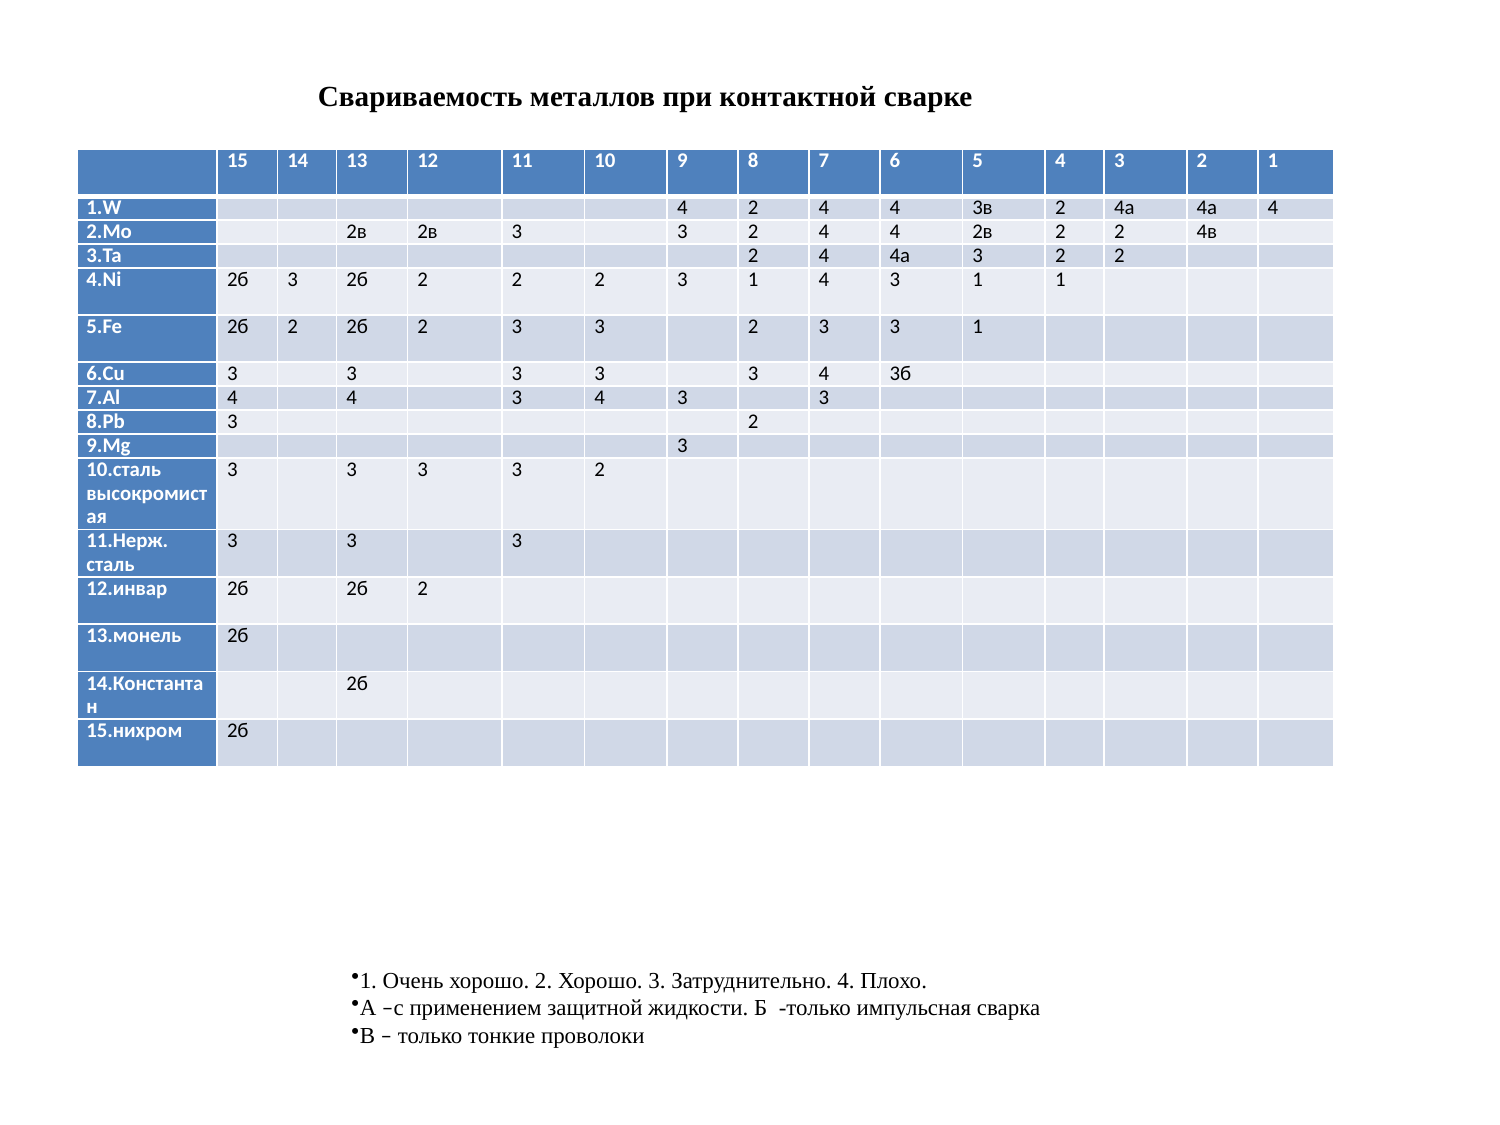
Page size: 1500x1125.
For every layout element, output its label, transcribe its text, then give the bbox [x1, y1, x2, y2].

table_cell [1188, 269, 1257, 314]
table_cell [1105, 672, 1186, 718]
table_cell 14.Константан [78, 672, 216, 718]
table_cell 3 [810, 316, 879, 361]
table_header 6 [881, 150, 962, 194]
table_header 7 [810, 150, 879, 194]
table_header 3 [1105, 150, 1186, 194]
table_cell [408, 411, 501, 433]
table_cell 4а [1188, 199, 1257, 219]
table_cell 2 [739, 221, 808, 243]
table_cell 3 [337, 530, 407, 576]
table_cell 3б [881, 363, 962, 385]
table_cell 2б [337, 578, 407, 623]
table_cell [278, 530, 336, 576]
table_cell 2 [1105, 221, 1186, 243]
table_cell [1259, 435, 1333, 457]
table_cell [881, 672, 962, 718]
table_cell 2 [1046, 245, 1103, 267]
table_cell [585, 530, 666, 576]
table_cell [408, 672, 501, 718]
table_cell [963, 625, 1044, 671]
table_cell [278, 578, 336, 623]
table_cell [963, 672, 1044, 718]
table_cell [337, 720, 407, 766]
table_cell [668, 720, 737, 766]
table_header [78, 150, 216, 194]
table_cell 2 [408, 316, 501, 361]
table_cell [585, 720, 666, 766]
table_cell [1105, 435, 1186, 457]
title Свариваемость металлов при контактной сварке [0, 42, 1321, 147]
table_cell 3 [218, 363, 277, 385]
table_cell [1046, 625, 1103, 671]
table_cell 2 [503, 269, 584, 314]
table_cell 10.сталь высокромистая [78, 459, 216, 529]
table_cell 1 [1046, 269, 1103, 314]
table_cell 3 [585, 316, 666, 361]
table_cell [585, 245, 666, 267]
table_cell [1105, 269, 1186, 314]
table_cell [963, 387, 1044, 409]
table_cell [963, 435, 1044, 457]
table_cell [1259, 363, 1333, 385]
table_cell [881, 411, 962, 433]
table_cell 3 [668, 387, 737, 409]
table_cell 4 [668, 199, 737, 219]
table_cell [963, 459, 1044, 529]
table_cell [1046, 411, 1103, 433]
table_cell 4 [1259, 199, 1333, 219]
table_cell 2б [337, 316, 407, 361]
table_cell 4 [881, 199, 962, 219]
table_cell 3 [503, 221, 584, 243]
table_cell 2 [739, 199, 808, 219]
table_cell 3 [739, 363, 808, 385]
table_cell [408, 387, 501, 409]
table_cell 4 [810, 245, 879, 267]
table_cell [218, 245, 277, 267]
table_cell [963, 411, 1044, 433]
table_cell [585, 625, 666, 671]
table_cell 2 [739, 245, 808, 267]
table_cell 4в [1188, 221, 1257, 243]
table_cell [278, 720, 336, 766]
table_cell 3 [218, 411, 277, 433]
table_cell 1 [963, 316, 1044, 361]
table_cell 7.Al [78, 387, 216, 409]
table_cell 1 [739, 269, 808, 314]
table_cell [739, 387, 808, 409]
table_cell 11.Нерж. сталь [78, 530, 216, 576]
table_cell [668, 411, 737, 433]
table_cell 4 [585, 387, 666, 409]
table_header 10 [585, 150, 666, 194]
table_cell 2 [585, 459, 666, 529]
table_cell [278, 459, 336, 529]
table_cell [1259, 411, 1333, 433]
table_cell [1188, 720, 1257, 766]
table_cell [963, 363, 1044, 385]
table_cell [278, 199, 336, 219]
table_cell 3 [810, 387, 879, 409]
table_cell 4 [810, 199, 879, 219]
table_cell 3 [278, 269, 336, 314]
table_cell [1259, 459, 1333, 529]
table_cell [408, 363, 501, 385]
table_header 12 [408, 150, 501, 194]
table_header 13 [337, 150, 407, 194]
table_cell [1188, 411, 1257, 433]
table_cell 5.Fe [78, 316, 216, 361]
table_cell [810, 459, 879, 529]
table_cell [881, 625, 962, 671]
table_cell [1046, 459, 1103, 529]
table_cell [278, 625, 336, 671]
table_cell [739, 672, 808, 718]
table_cell [278, 411, 336, 433]
table_cell [1259, 387, 1333, 409]
table_cell [278, 245, 336, 267]
table_cell [278, 363, 336, 385]
table_header 8 [739, 150, 808, 194]
table_cell 2.Mo [78, 221, 216, 243]
table_cell [503, 199, 584, 219]
table_cell 2 [278, 316, 336, 361]
table_cell [218, 199, 277, 219]
table_cell [881, 387, 962, 409]
table_cell [739, 435, 808, 457]
table_cell 3 [963, 245, 1044, 267]
table_cell [810, 530, 879, 576]
table_header 4 [1046, 150, 1103, 194]
table_cell [503, 435, 584, 457]
table_cell [503, 245, 584, 267]
table_cell [1259, 316, 1333, 361]
table_cell [1046, 435, 1103, 457]
table_header 2 [1188, 150, 1257, 194]
table_cell [881, 530, 962, 576]
table_cell 1 [963, 269, 1044, 314]
table_cell [1046, 387, 1103, 409]
table_cell 13.монель [78, 625, 216, 671]
table_cell 2б [337, 269, 407, 314]
table_cell [218, 672, 277, 718]
table_cell [1046, 720, 1103, 766]
table_cell [278, 435, 336, 457]
table_cell [668, 363, 737, 385]
table_cell 3.Ta [78, 245, 216, 267]
table_cell [1259, 269, 1333, 314]
table_cell 3 [218, 459, 277, 529]
table_cell [278, 672, 336, 718]
table_cell 3в [963, 199, 1044, 219]
table_cell [1259, 245, 1333, 267]
table_cell [668, 245, 737, 267]
table_cell [881, 435, 962, 457]
table_cell 3 [337, 459, 407, 529]
table_cell [585, 199, 666, 219]
table_cell 15.нихром [78, 720, 216, 766]
table_cell [739, 459, 808, 529]
table_cell 2б [218, 316, 277, 361]
table_cell [337, 435, 407, 457]
table_cell [1188, 672, 1257, 718]
table_cell [337, 625, 407, 671]
table_cell [585, 221, 666, 243]
table_cell [739, 625, 808, 671]
table_cell [881, 720, 962, 766]
table_header 15 [218, 150, 277, 194]
table_cell 2 [1046, 199, 1103, 219]
table_cell [1188, 363, 1257, 385]
table_cell 6.Cu [78, 363, 216, 385]
table_cell 12.инвар [78, 578, 216, 623]
table_cell [1046, 578, 1103, 623]
table_cell [739, 578, 808, 623]
table_header 1 [1259, 150, 1333, 194]
table_cell [1259, 720, 1333, 766]
table_cell [668, 459, 737, 529]
table_cell [668, 530, 737, 576]
table_cell 2 [1105, 245, 1186, 267]
table_cell [881, 459, 962, 529]
table_cell 2б [218, 269, 277, 314]
table_cell [1105, 459, 1186, 529]
table_cell 4 [337, 387, 407, 409]
table_cell 2в [337, 221, 407, 243]
table_cell [1105, 316, 1186, 361]
table_cell [278, 221, 336, 243]
table_cell [408, 435, 501, 457]
table_cell [1105, 387, 1186, 409]
table_cell [1046, 530, 1103, 576]
table_cell 2 [408, 578, 501, 623]
table_cell [810, 411, 879, 433]
text_box 1. Очень хорошо. 2. Хорошо. 3. Затруднительно. 4. Плохо. А –с применением защитной жидкости. Б -только импульсная сварка В – только тонкие проволоки [336, 937, 1187, 1056]
table_cell [1046, 363, 1103, 385]
table_cell [963, 578, 1044, 623]
table_cell [503, 720, 584, 766]
table_cell [1105, 625, 1186, 671]
table_cell 3 [668, 221, 737, 243]
table_cell 2в [963, 221, 1044, 243]
table_cell 3 [503, 316, 584, 361]
table_cell [668, 578, 737, 623]
table_cell 3 [668, 435, 737, 457]
table_cell [1259, 221, 1333, 243]
table_cell 3 [503, 459, 584, 529]
table_cell 3 [408, 459, 501, 529]
table_cell 3 [881, 269, 962, 314]
table_cell [218, 435, 277, 457]
table_cell 4 [810, 221, 879, 243]
table_cell [337, 199, 407, 219]
table_cell [881, 578, 962, 623]
table_cell 3 [503, 387, 584, 409]
table_cell [503, 625, 584, 671]
table_cell [810, 720, 879, 766]
table_cell 2 [1046, 221, 1103, 243]
table_cell 4 [881, 221, 962, 243]
table_cell 4 [810, 269, 879, 314]
table_cell [668, 316, 737, 361]
table_cell [1188, 625, 1257, 671]
table_cell 2в [408, 221, 501, 243]
table_cell [1105, 530, 1186, 576]
table_cell [1259, 672, 1333, 718]
table_cell [1188, 245, 1257, 267]
table_cell [337, 411, 407, 433]
table_header 5 [963, 150, 1044, 194]
table_cell 2б [218, 625, 277, 671]
table_cell [1188, 316, 1257, 361]
table_cell [1188, 387, 1257, 409]
table_cell [503, 672, 584, 718]
table_header 11 [503, 150, 584, 194]
table_cell [278, 387, 336, 409]
table_cell [810, 625, 879, 671]
table_cell 2 [408, 269, 501, 314]
table_cell [1046, 672, 1103, 718]
table_cell [963, 530, 1044, 576]
table_header 9 [668, 150, 737, 194]
table_cell [1105, 411, 1186, 433]
table_cell [668, 672, 737, 718]
table_cell 3 [881, 316, 962, 361]
table_cell [503, 411, 584, 433]
table_cell 2 [739, 411, 808, 433]
table_cell 3 [503, 363, 584, 385]
table_cell 3 [218, 530, 277, 576]
table_cell [1188, 459, 1257, 529]
table_cell 3 [337, 363, 407, 385]
table_cell 2б [218, 578, 277, 623]
table_cell [739, 720, 808, 766]
table_cell 4 [810, 363, 879, 385]
table_cell [218, 221, 277, 243]
table_cell [810, 435, 879, 457]
table_cell [1259, 625, 1333, 671]
table_cell [739, 530, 808, 576]
table_cell [408, 720, 501, 766]
table_cell [668, 625, 737, 671]
table_cell [1105, 720, 1186, 766]
table_cell 4 [218, 387, 277, 409]
table_cell 2 [585, 269, 666, 314]
table_cell [1105, 363, 1186, 385]
table_cell 8.Pb [78, 411, 216, 433]
table_cell 4а [881, 245, 962, 267]
table_cell [408, 530, 501, 576]
table_cell [585, 578, 666, 623]
table_cell 9.Mg [78, 435, 216, 457]
table_cell 2б [337, 672, 407, 718]
table_cell [337, 245, 407, 267]
table_cell [1188, 578, 1257, 623]
table_cell [408, 245, 501, 267]
table_cell 3 [503, 530, 584, 576]
table_header 14 [278, 150, 336, 194]
table_cell [408, 199, 501, 219]
table_cell [1259, 578, 1333, 623]
table_cell 2 [739, 316, 808, 361]
table_cell [585, 435, 666, 457]
table_cell 1.W [78, 199, 216, 219]
table_cell [810, 672, 879, 718]
table_cell [810, 578, 879, 623]
table_cell [963, 720, 1044, 766]
table_cell [1046, 316, 1103, 361]
table_cell [1259, 530, 1333, 576]
table_cell 4.Ni [78, 269, 216, 314]
table_cell 2б [218, 720, 277, 766]
table_cell [408, 625, 501, 671]
table_cell [503, 578, 584, 623]
table_cell [585, 411, 666, 433]
table_cell [1188, 435, 1257, 457]
table_cell 3 [668, 269, 737, 314]
table_cell [1105, 578, 1186, 623]
table_cell [1188, 530, 1257, 576]
table_cell [585, 672, 666, 718]
table_cell 4а [1105, 199, 1186, 219]
table_cell 3 [585, 363, 666, 385]
